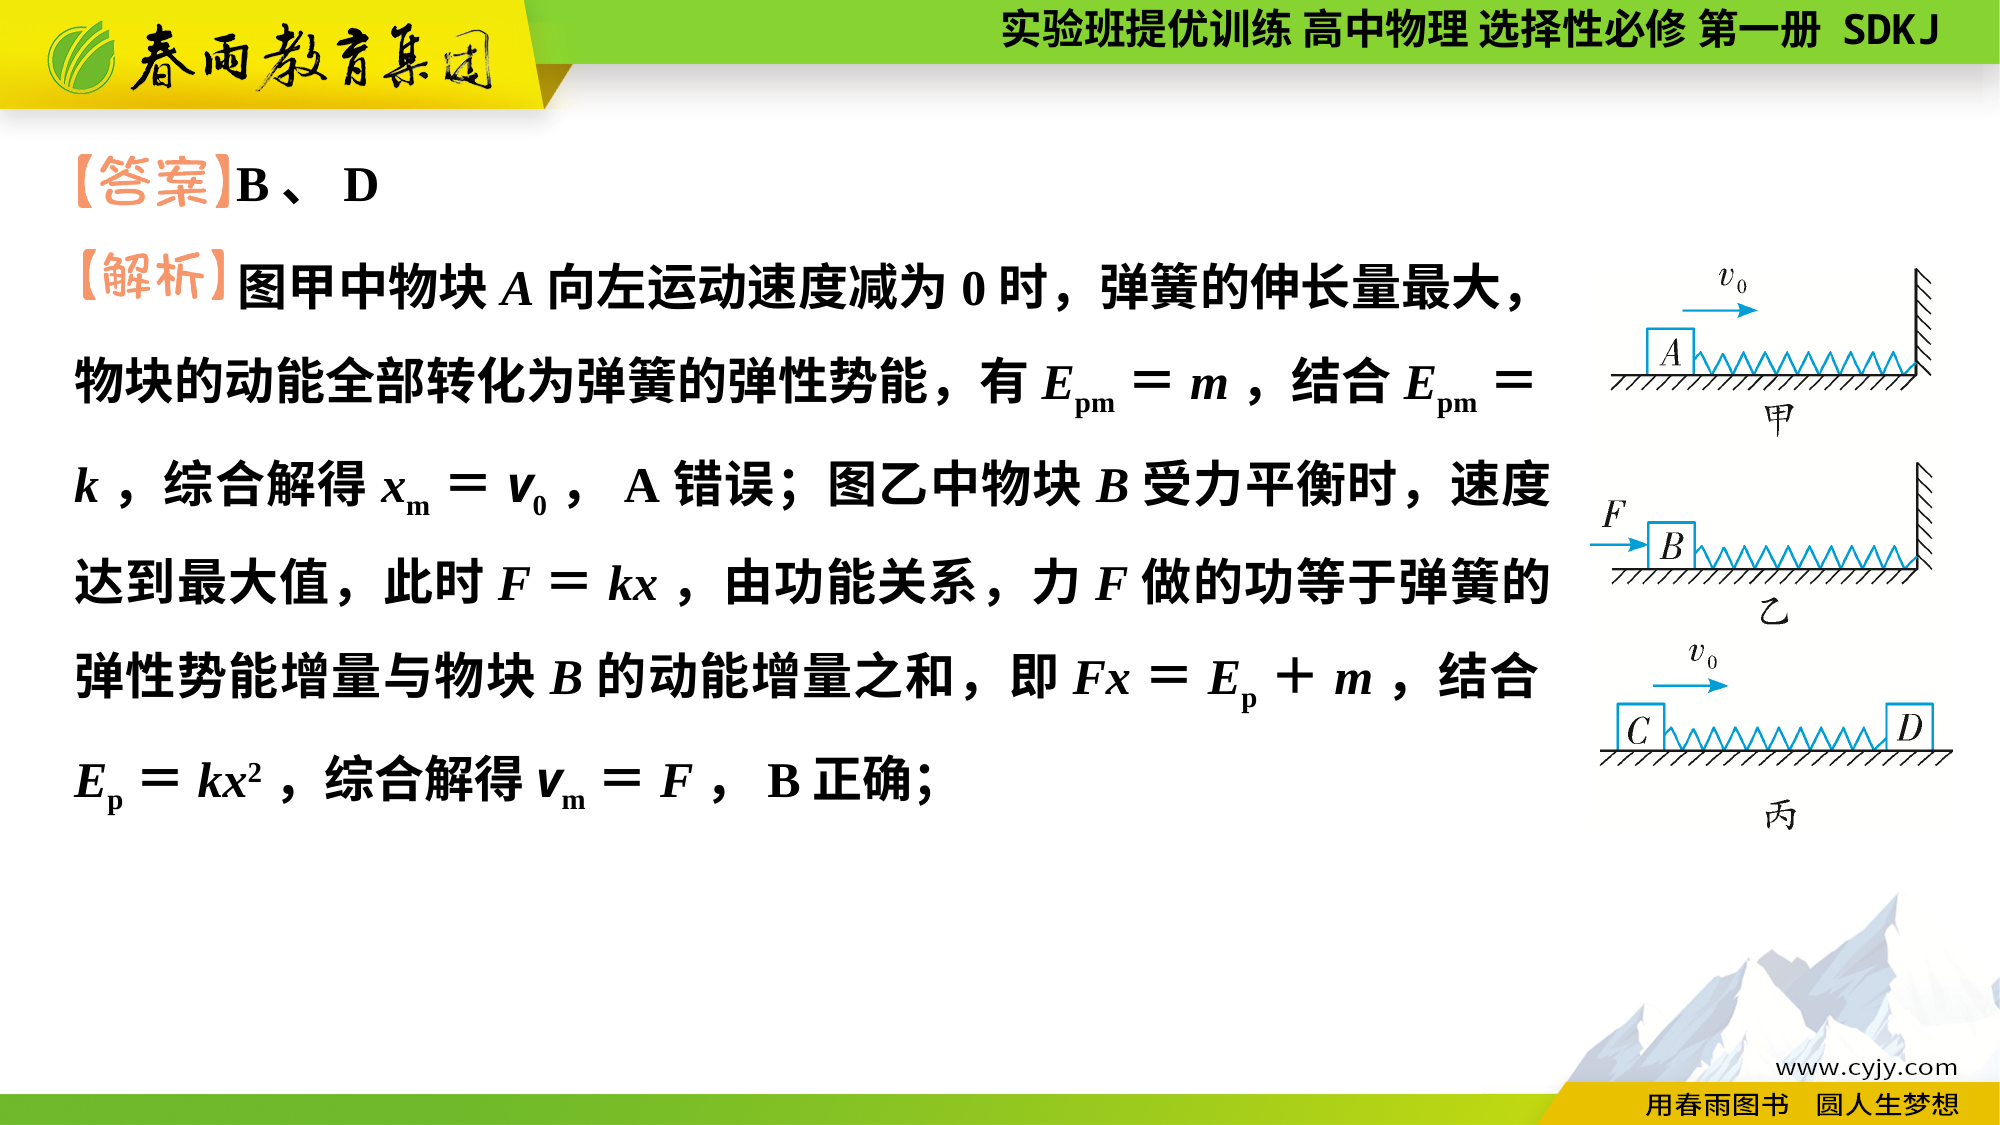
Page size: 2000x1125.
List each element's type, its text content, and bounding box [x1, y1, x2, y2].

picture [0, 0, 2000, 1125]
text_box B、D [221, 144, 395, 219]
